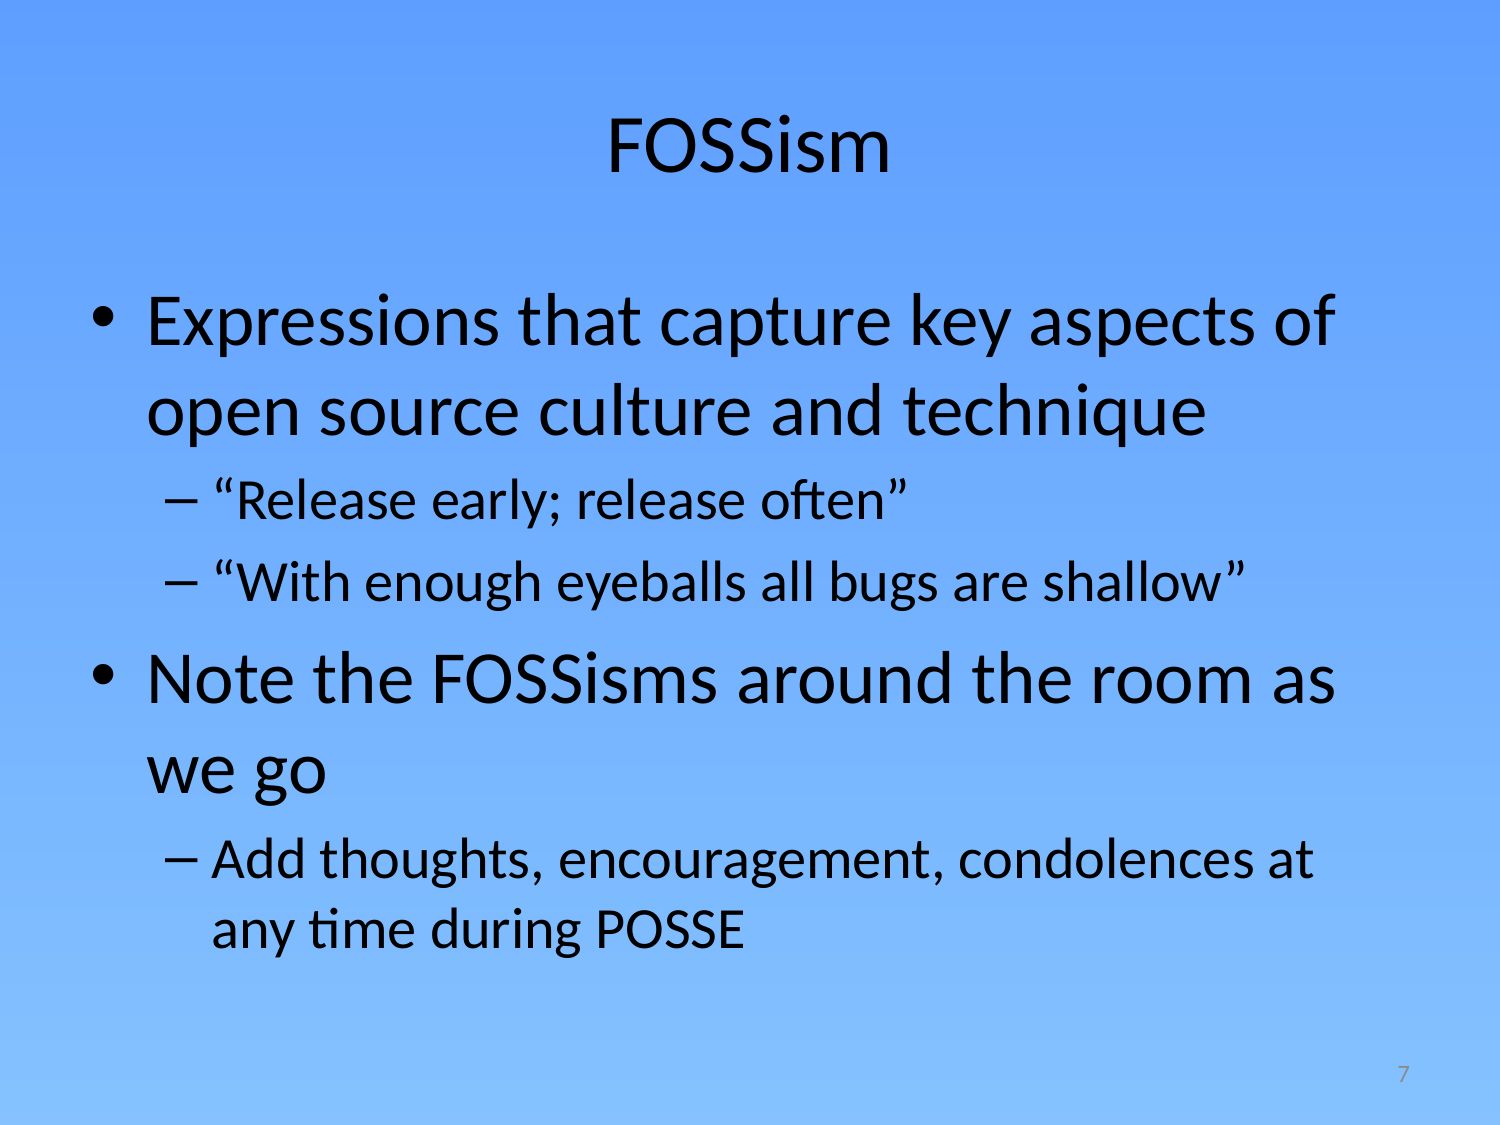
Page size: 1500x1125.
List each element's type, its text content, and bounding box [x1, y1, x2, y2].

list Expressions that capture key aspects of open source culture and technique “Release early; release often” “With enough eyeballs all bugs are shallow” Note the FOSSisms around the room as we go Add thoughts, encouragement, condolences at any time during POSSE [74, 262, 1426, 1006]
title FOSSism [74, 44, 1426, 233]
slide_number 7 [1074, 1042, 1425, 1103]
